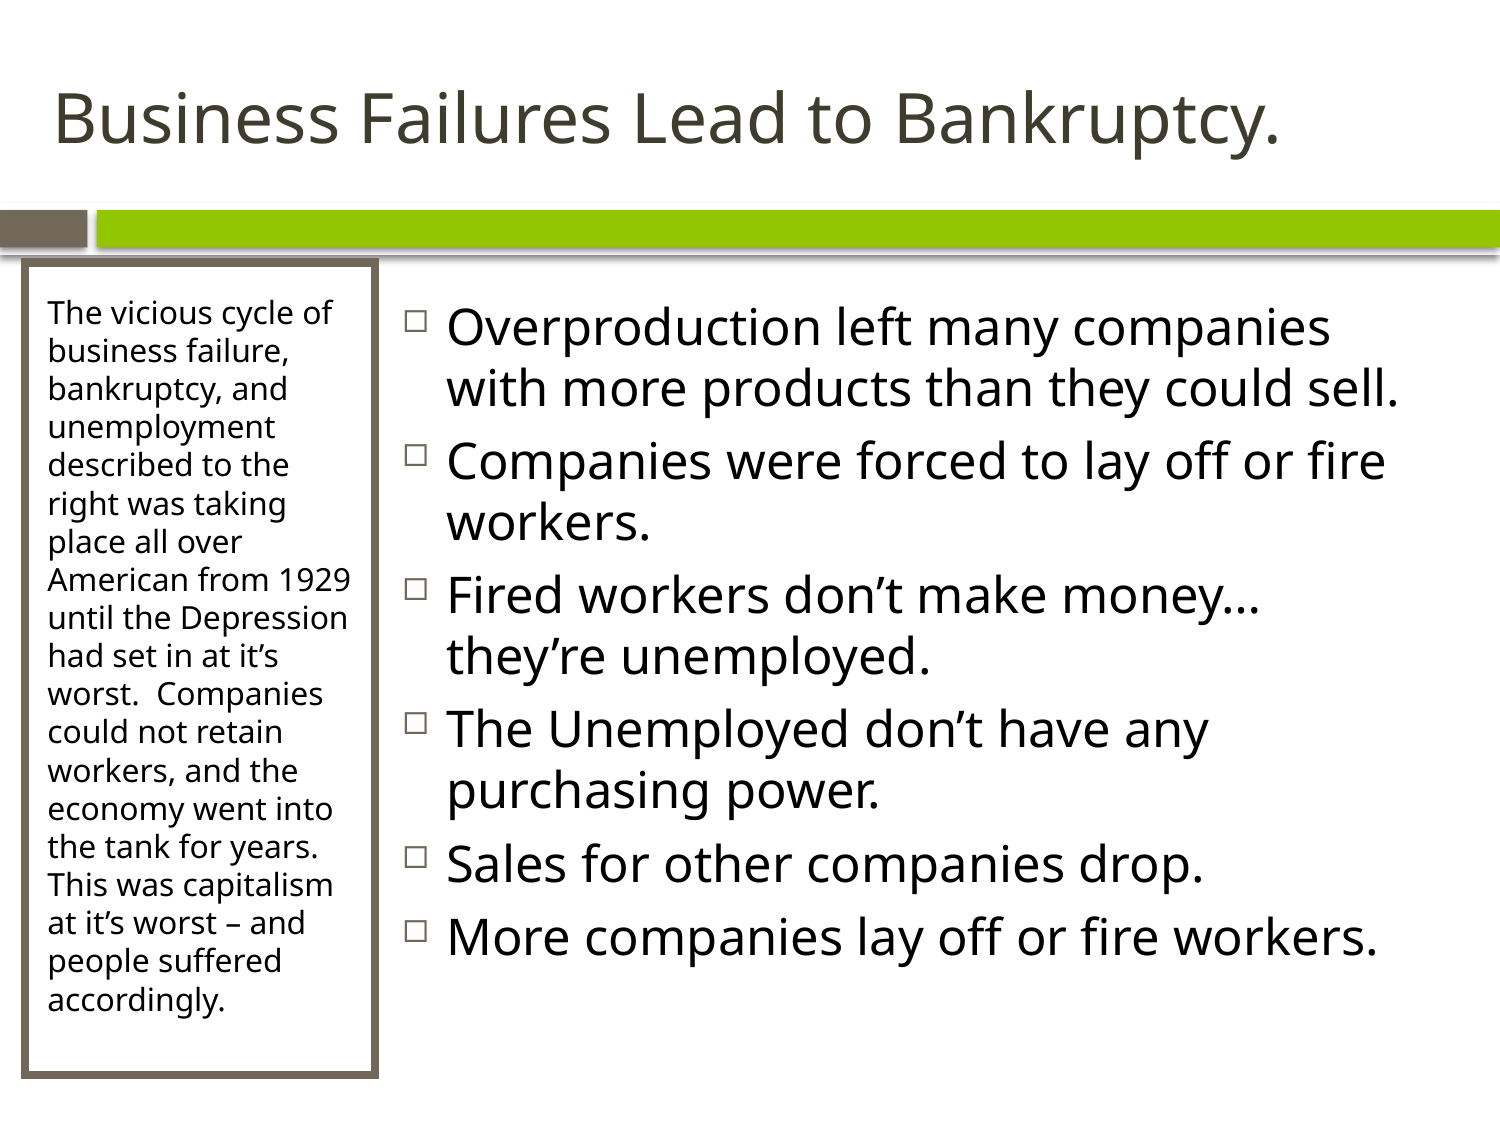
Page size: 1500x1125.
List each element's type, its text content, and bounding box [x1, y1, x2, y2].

title Business Failures Lead to Bankruptcy. [37, 44, 1500, 188]
list The vicious cycle of business failure, bankruptcy, and unemployment described to the right was taking place all over American from 1929 until the Depression had set in at it’s worst. Companies could not retain workers, and the economy went into the tank for years. This was capitalism at it’s worst – and people suffered accordingly. [21, 258, 379, 1079]
list Overproduction left many companies with more products than they could sell. Companies were forced to lay off or fire workers. Fired workers don’t make money… they’re unemployed. The Unemployed don’t have any purchasing power. Sales for other companies drop. More companies lay off or fire workers. [387, 287, 1450, 1063]
